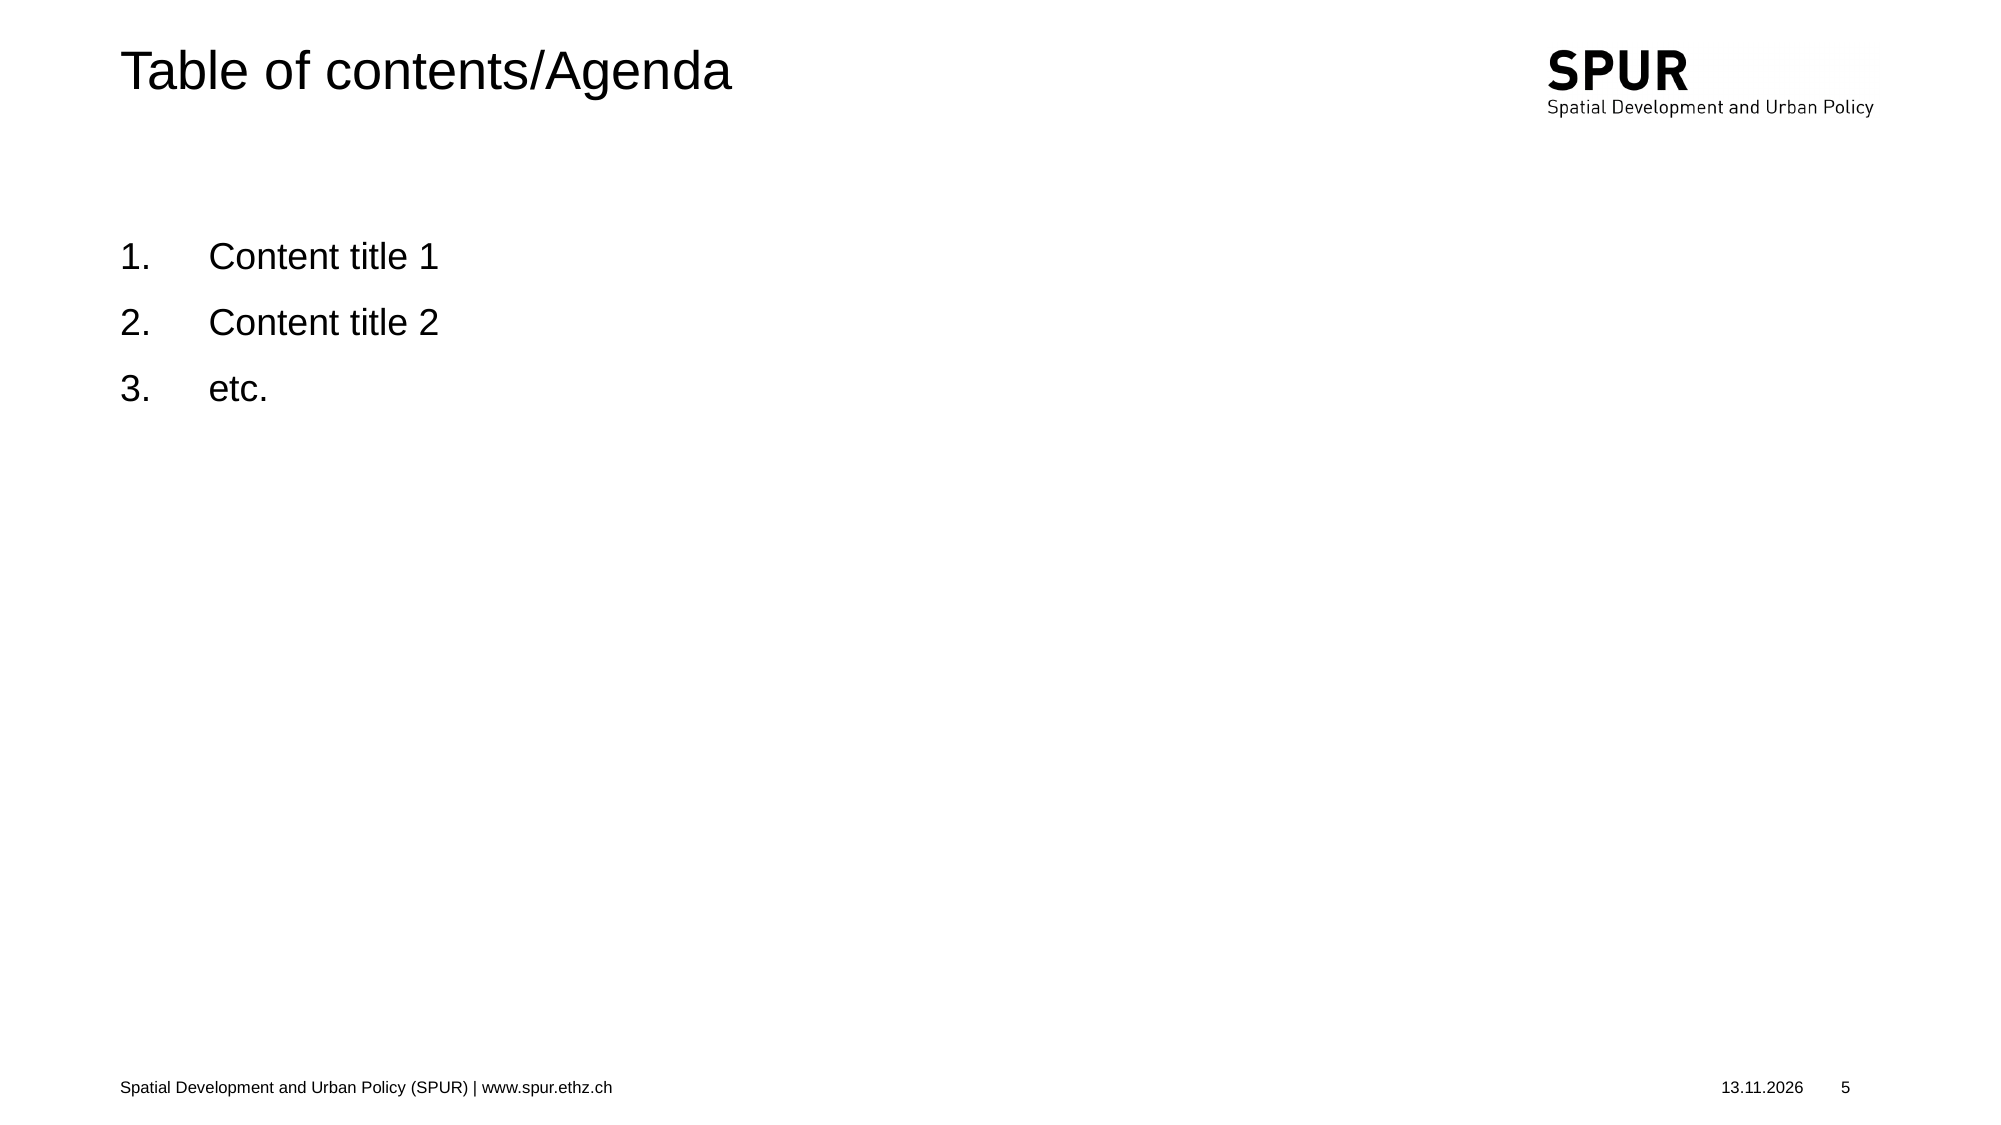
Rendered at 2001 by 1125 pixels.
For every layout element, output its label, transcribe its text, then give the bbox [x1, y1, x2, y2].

title Table of contents/Agenda [120, 42, 1880, 191]
list Content title 1 Content title 2 etc. [120, 231, 1880, 1000]
